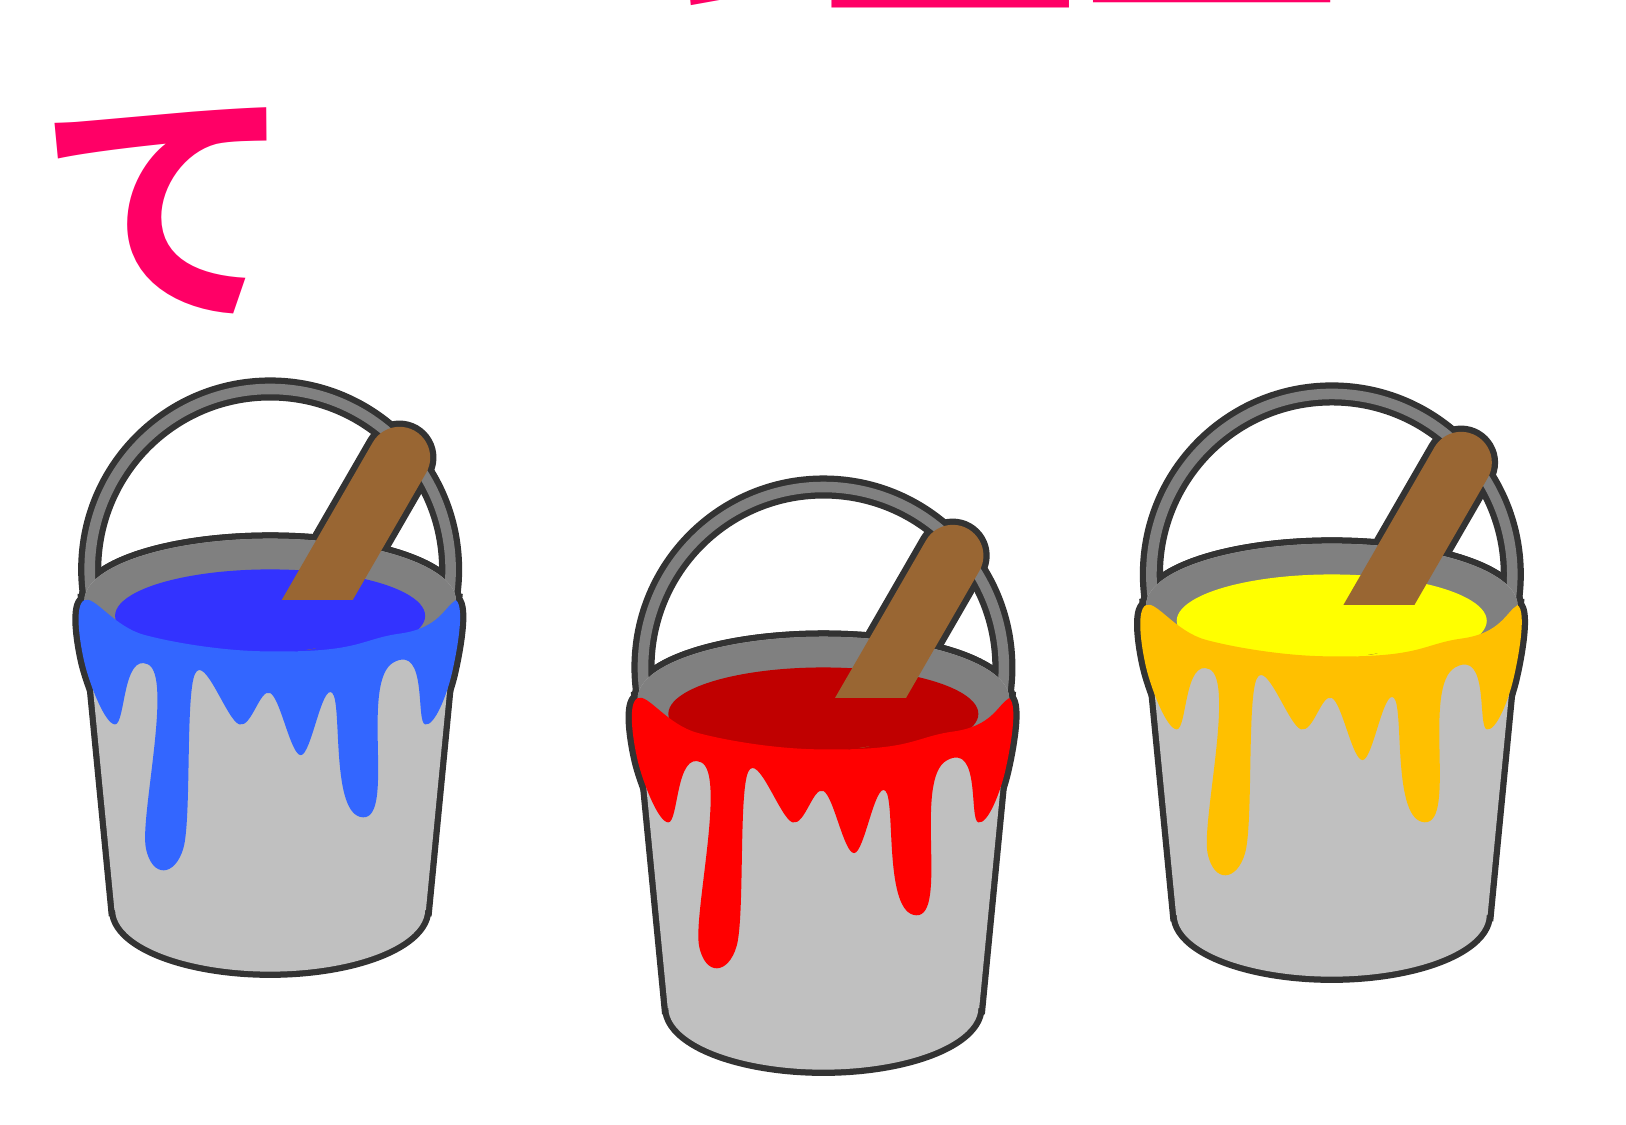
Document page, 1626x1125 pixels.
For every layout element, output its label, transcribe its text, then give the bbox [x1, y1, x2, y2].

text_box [627, 481, 1019, 1070]
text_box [1135, 388, 1528, 977]
text_box ペンキ塗立て [21, 0, 1580, 362]
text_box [73, 383, 466, 972]
